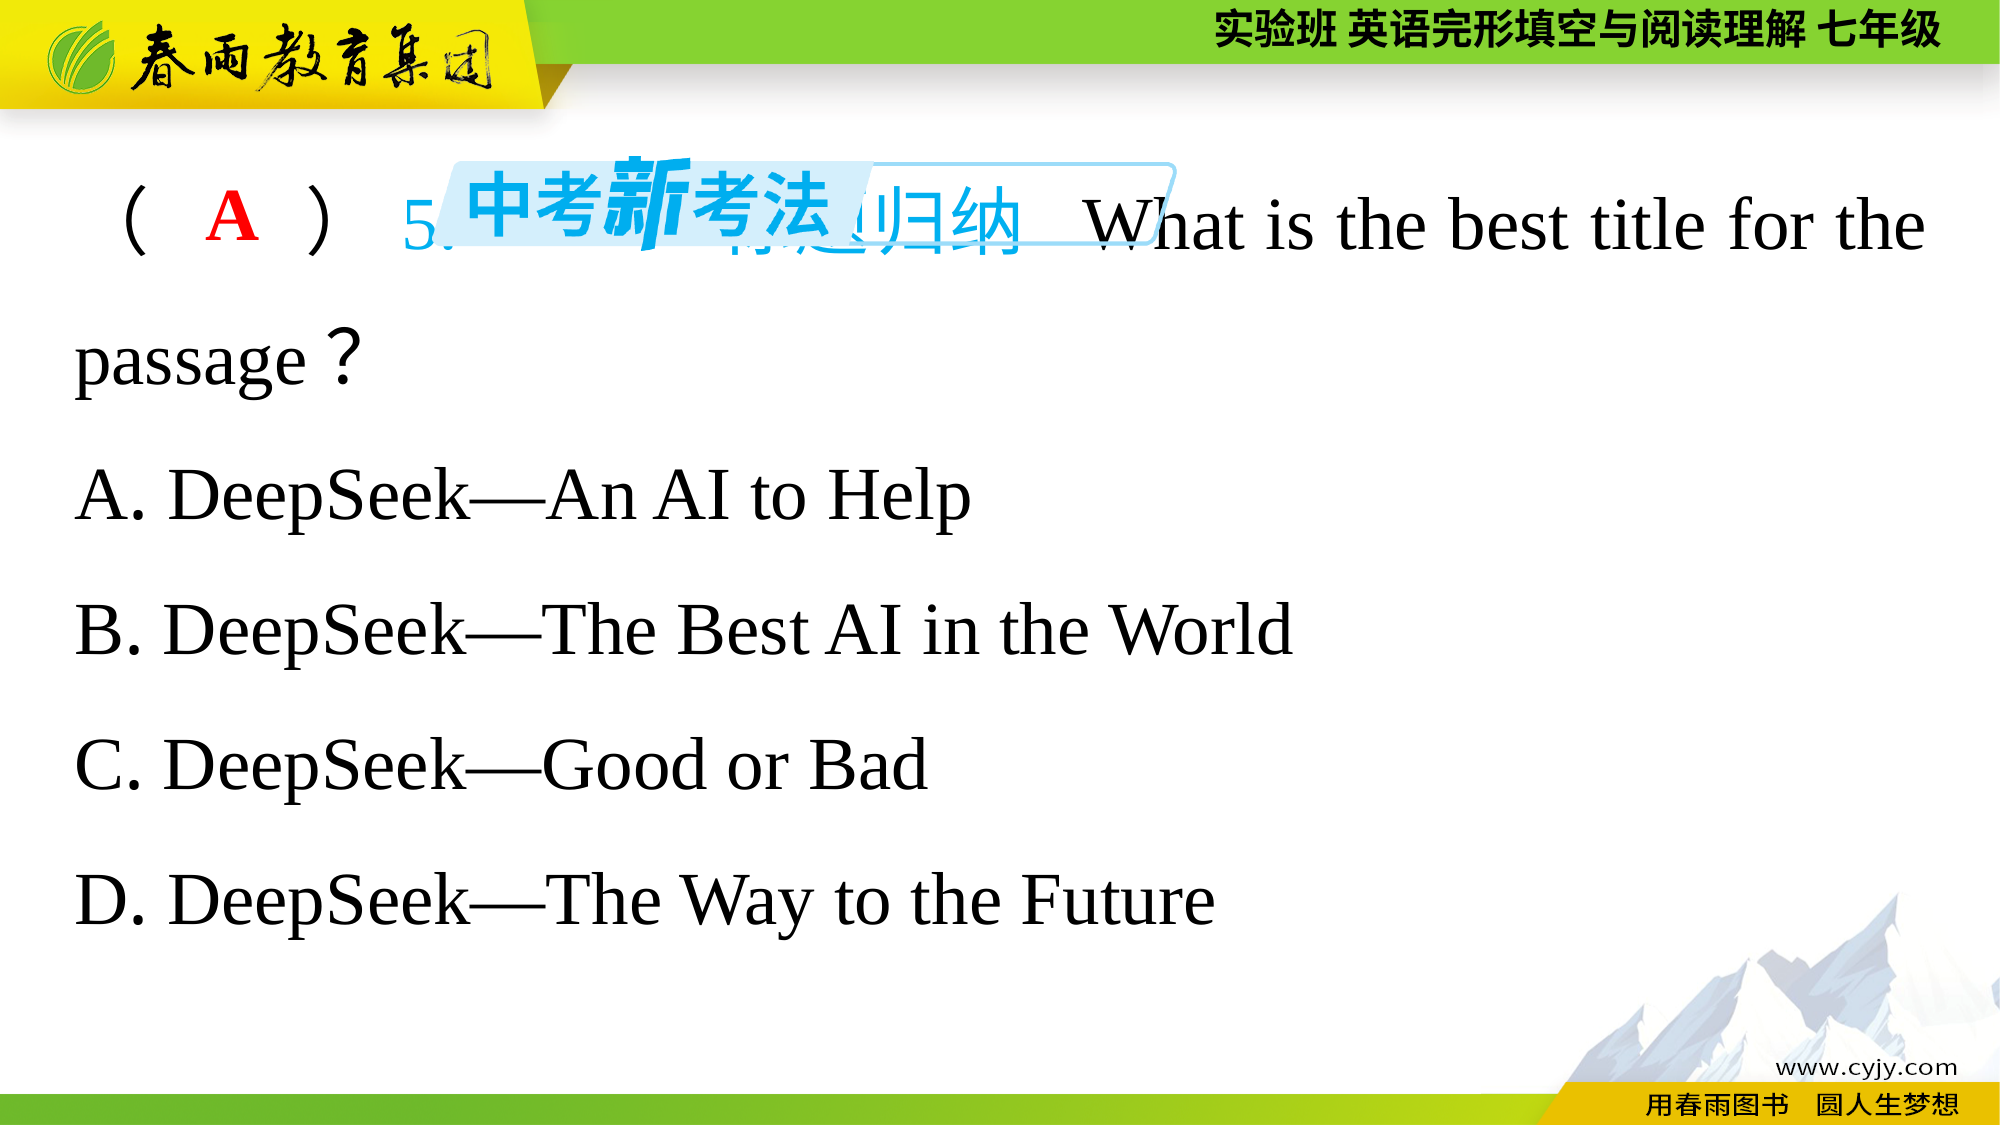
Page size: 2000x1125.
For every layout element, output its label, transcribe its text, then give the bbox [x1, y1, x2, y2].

list （ ）5. 标题归纳 What is the best title for the passage？ A. DeepSeek—An AI to Help B. DeepSeek—The Best AI in the World C. DeepSeek—Good or Bad D. DeepSeek—The Way to the Future [59, 122, 1944, 956]
text_box A [190, 158, 275, 263]
picture [0, 0, 2000, 1125]
